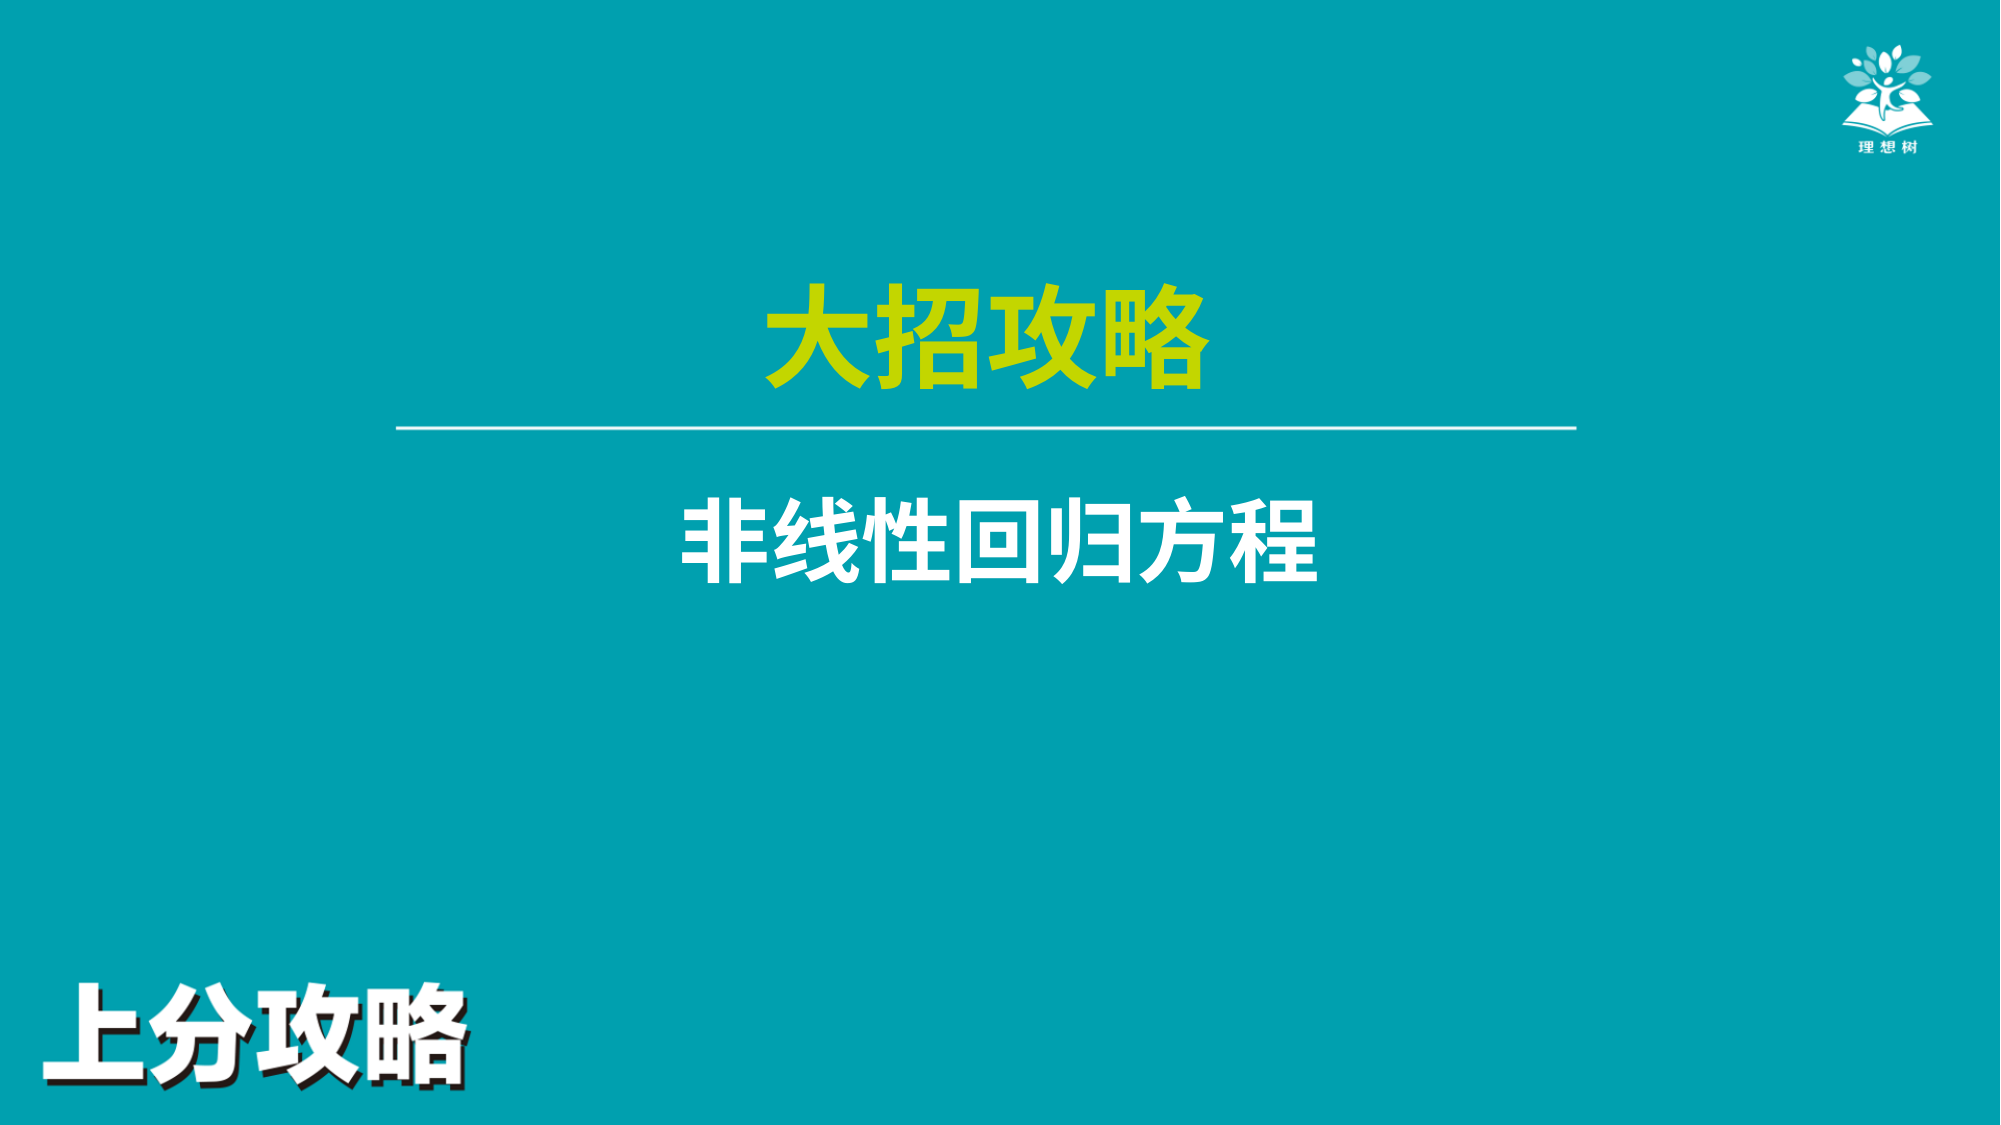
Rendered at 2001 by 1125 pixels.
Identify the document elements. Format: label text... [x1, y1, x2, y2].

text_box 大招攻略 [395, 253, 1577, 413]
picture [0, 603, 2000, 1125]
picture [0, 0, 2000, 472]
text_box 非线性回归方程 [0, 472, 2000, 603]
